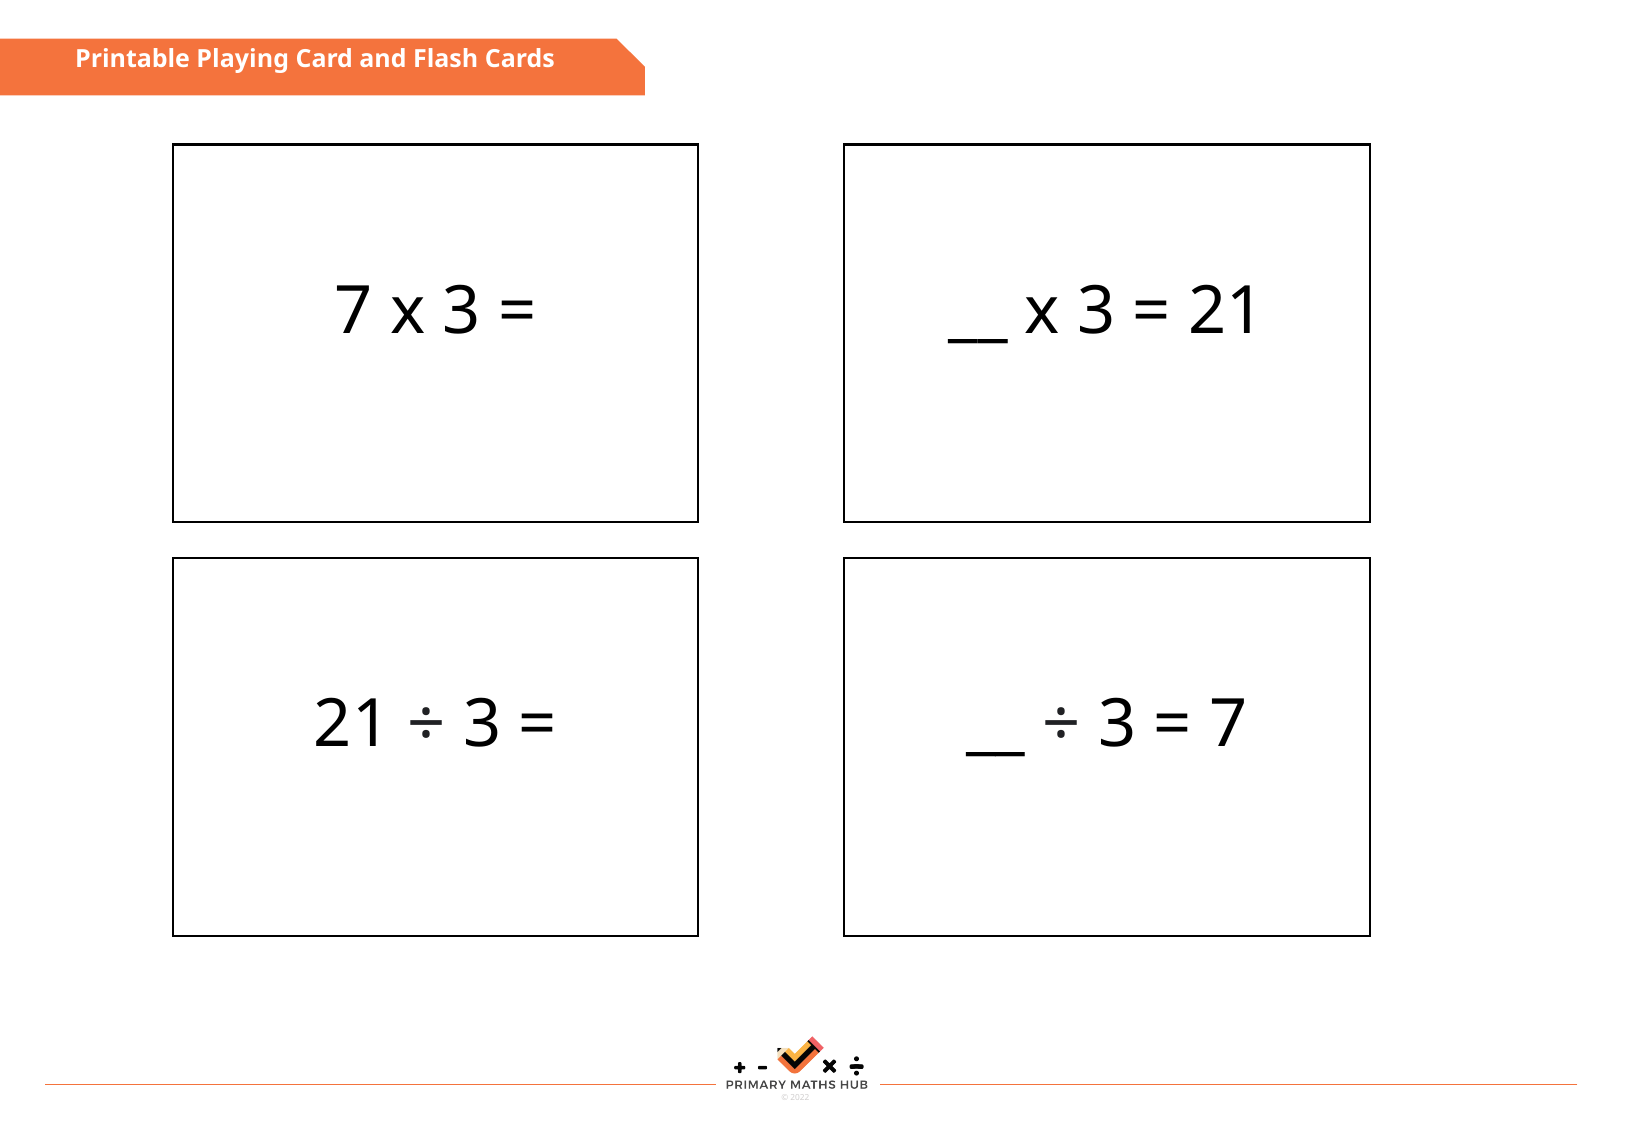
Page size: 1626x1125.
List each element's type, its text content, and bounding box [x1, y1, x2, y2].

text_box 7 x 3 = [172, 259, 699, 355]
text_box [843, 557, 1371, 937]
text_box [172, 355, 699, 523]
text_box Printable Playing Card and Flash Cards [0, 37, 646, 97]
text_box __ x 3 = 21 [844, 259, 1370, 355]
text_box [843, 143, 1371, 523]
text_box __ ÷ 3 = 7 [844, 672, 1370, 768]
text_box [172, 143, 699, 259]
text_box © 2022 [720, 1084, 870, 1110]
text_box 21 ÷ 3 = [172, 672, 699, 768]
text_box [172, 557, 699, 672]
text_box [172, 768, 699, 937]
picture [722, 1034, 872, 1094]
